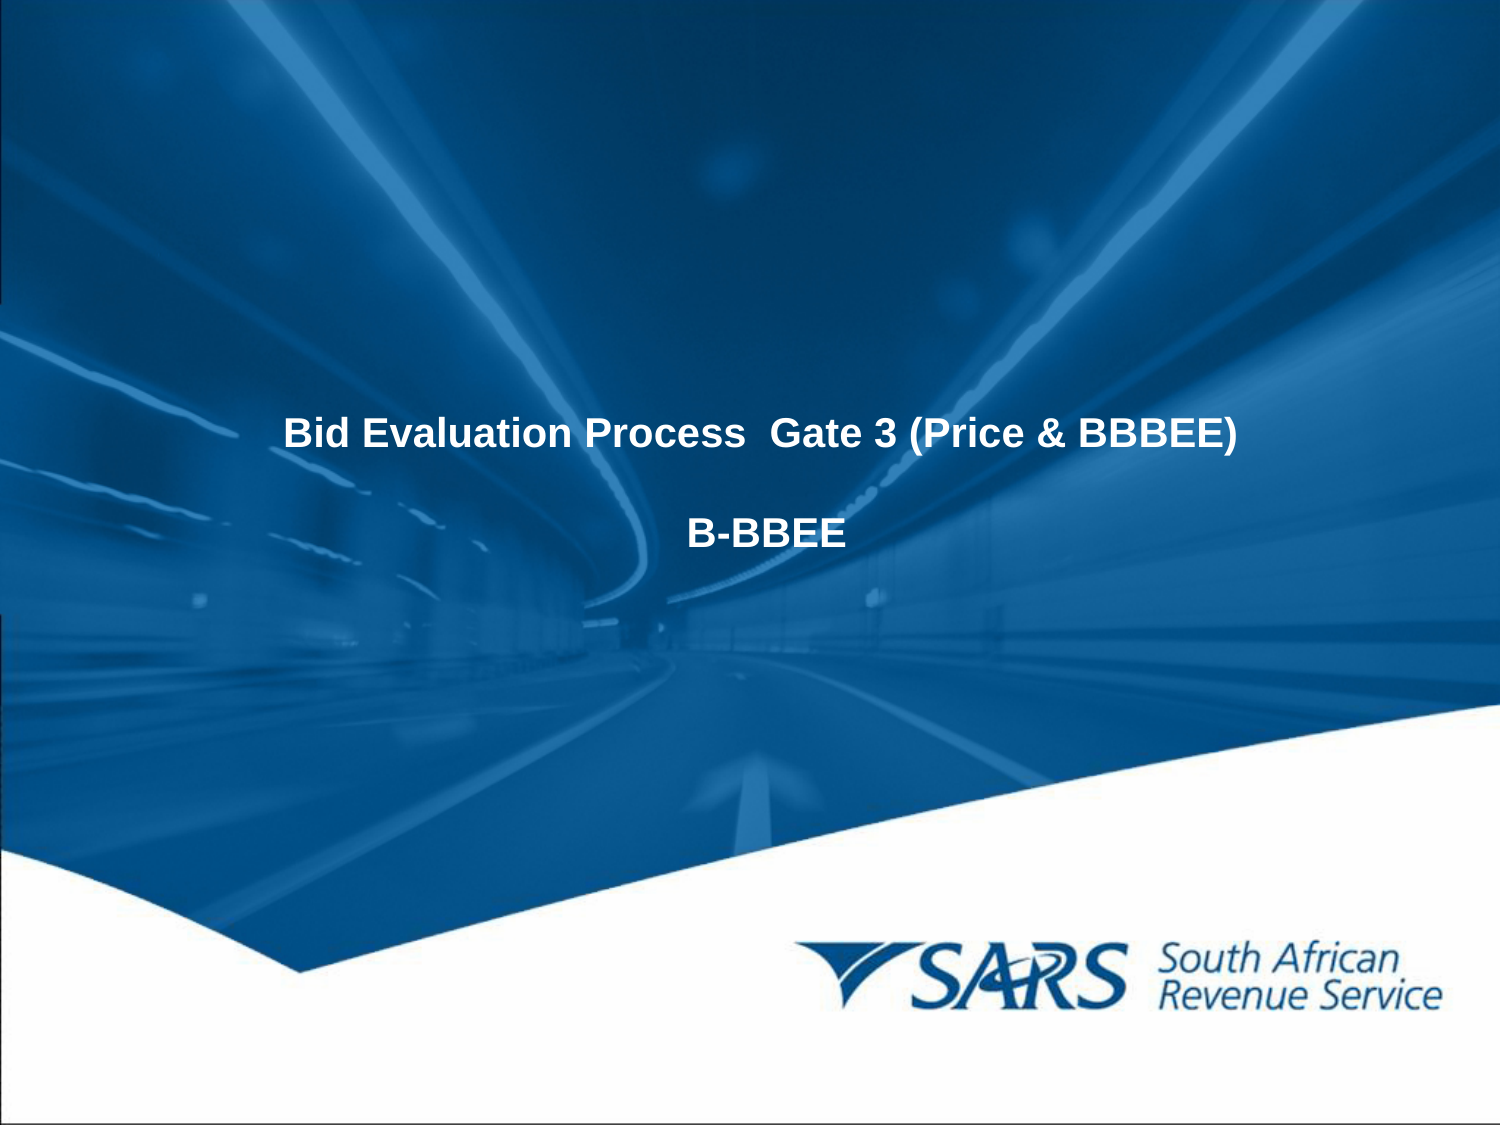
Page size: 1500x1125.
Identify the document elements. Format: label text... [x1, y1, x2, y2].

subtitle Bid Evaluation Process Gate 3 (Price & BBBEE) B-BBEE [90, 365, 1443, 558]
picture [0, 0, 1500, 1125]
